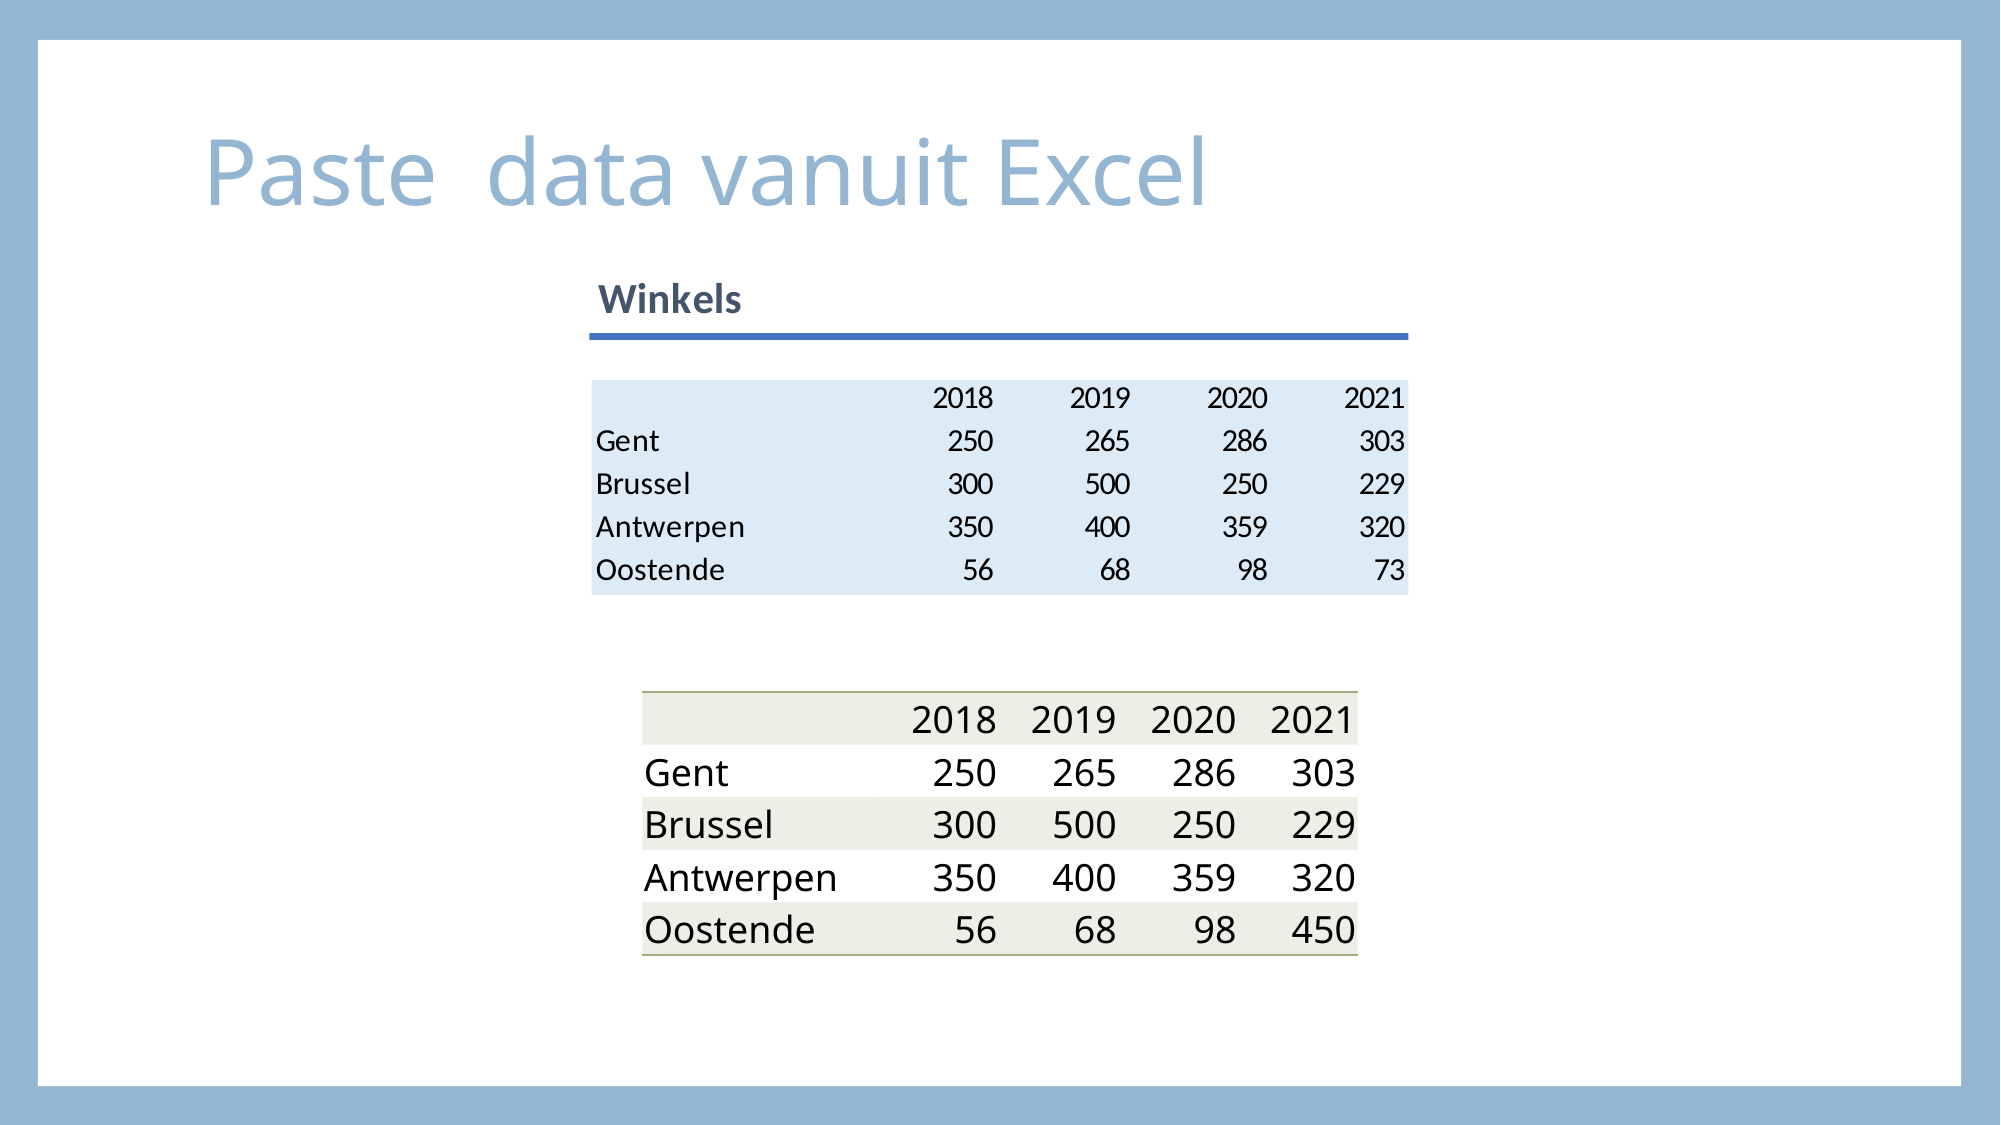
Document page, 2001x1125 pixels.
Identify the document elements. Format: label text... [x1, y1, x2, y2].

table_cell 229 [1238, 797, 1358, 850]
table_cell 500 [999, 797, 1118, 850]
table_cell 265 [999, 745, 1118, 797]
table_cell Brussel [642, 797, 879, 850]
table_cell 250 [879, 745, 999, 797]
table_cell 359 [1118, 850, 1238, 902]
title Paste data vanuit Excel [187, 99, 1808, 252]
table_cell Gent [642, 745, 879, 797]
table_header [642, 693, 879, 745]
table_cell 400 [999, 850, 1118, 902]
table_cell Antwerpen [642, 850, 879, 902]
table_cell 450 [1238, 902, 1358, 954]
table_cell 300 [879, 797, 999, 850]
table_header 2021 [1238, 693, 1358, 745]
table_cell Oostende [642, 902, 879, 954]
table_header 2018 [879, 693, 999, 745]
table_cell 68 [999, 902, 1118, 954]
table_cell 350 [879, 850, 999, 902]
table_header 2019 [999, 693, 1118, 745]
table_cell 56 [879, 902, 999, 954]
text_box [589, 277, 1411, 598]
table_cell 98 [1118, 902, 1238, 954]
table_cell 320 [1238, 850, 1358, 902]
table_header 2020 [1118, 693, 1238, 745]
table_cell 286 [1118, 745, 1238, 797]
table_cell 303 [1238, 745, 1358, 797]
table_cell 250 [1118, 797, 1238, 850]
